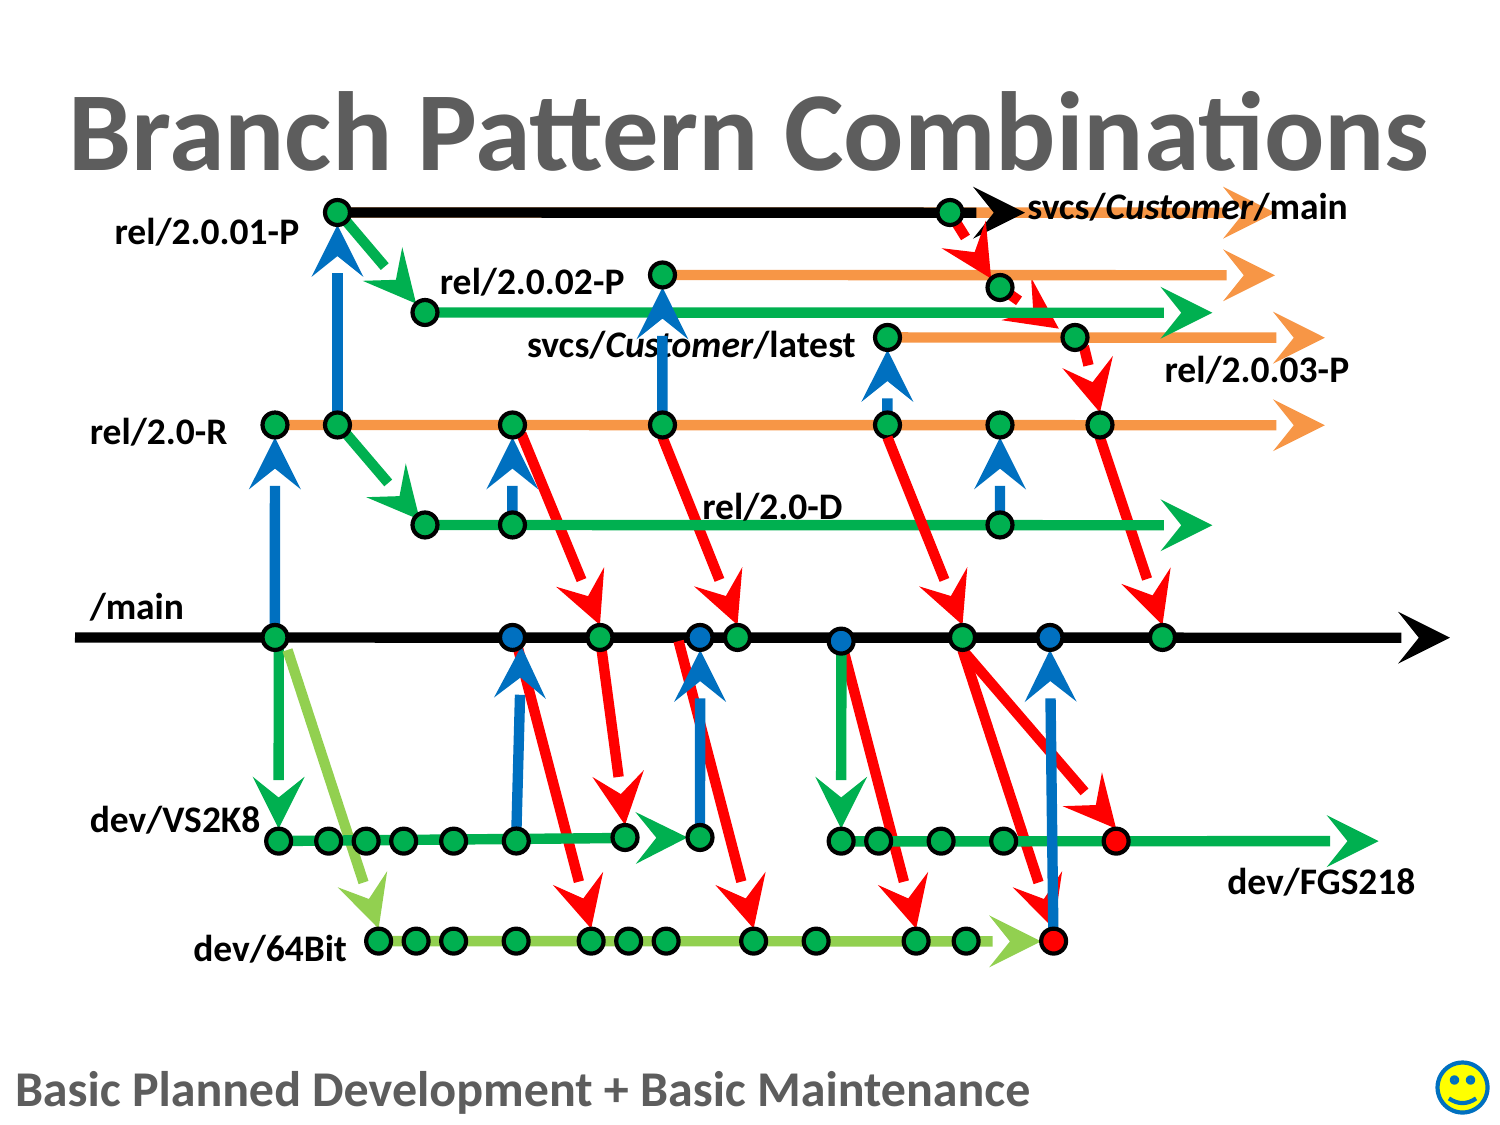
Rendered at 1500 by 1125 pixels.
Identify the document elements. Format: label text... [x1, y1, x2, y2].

text_box [410, 304, 430, 317]
text_box [317, 851, 340, 856]
text_box [503, 949, 529, 956]
text_box [585, 622, 615, 635]
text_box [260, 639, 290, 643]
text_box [352, 426, 498, 431]
text_box [991, 849, 1016, 856]
text_box [935, 197, 965, 209]
text_box rel/2.0.02-P [424, 249, 650, 310]
text_box [501, 647, 524, 653]
text_box [876, 435, 891, 439]
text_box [937, 224, 1004, 267]
text_box svcs/Customer/main [1012, 174, 1400, 235]
text_box [323, 410, 352, 423]
text_box [439, 926, 468, 939]
text_box [651, 926, 681, 939]
text_box [512, 314, 648, 318]
text_box [827, 647, 855, 656]
text_box [685, 832, 715, 853]
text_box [464, 535, 657, 569]
text_box [985, 410, 1015, 423]
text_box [677, 276, 988, 281]
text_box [999, 287, 1059, 310]
text_box [264, 647, 286, 653]
text_box [428, 527, 440, 531]
text_box [803, 949, 829, 956]
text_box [289, 426, 323, 431]
text_box [498, 427, 527, 431]
text_box [614, 926, 643, 939]
text_box [322, 197, 352, 228]
text_box [903, 949, 929, 956]
text_box [689, 647, 711, 653]
text_box [989, 435, 1011, 440]
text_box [677, 426, 873, 431]
text_box [951, 926, 981, 939]
text_box [653, 949, 679, 956]
text_box [1148, 639, 1177, 643]
text_box dev/9.x-FSA [1037, 527, 1208, 531]
text_box [953, 949, 979, 956]
text_box [602, 352, 657, 356]
text_box [589, 647, 611, 653]
text_box [355, 851, 377, 856]
text_box [1039, 647, 1061, 653]
text_box rel/2.0-D [687, 474, 875, 523]
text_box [698, 747, 790, 823]
text_box [723, 639, 752, 643]
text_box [999, 314, 1059, 318]
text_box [339, 439, 427, 514]
text_box dev/FGS218 [1212, 849, 1438, 910]
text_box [1090, 338, 1149, 343]
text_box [1238, 276, 1273, 282]
text_box [873, 427, 902, 431]
text_box Branch Pattern Combinations [0, 49, 1500, 200]
text_box [741, 949, 766, 956]
text_box [401, 926, 431, 939]
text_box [193, 743, 473, 836]
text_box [902, 338, 1060, 343]
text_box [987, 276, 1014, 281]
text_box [1011, 276, 1227, 281]
text_box [498, 410, 527, 423]
text_box [501, 926, 531, 939]
text_box [872, 322, 902, 353]
text_box [795, 526, 827, 535]
text_box Basic Planned Development + Basic Maintenance [0, 1049, 1425, 1125]
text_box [278, 427, 290, 431]
text_box [901, 804, 1023, 808]
text_box [323, 427, 352, 431]
text_box [403, 949, 429, 956]
text_box [1039, 926, 1069, 956]
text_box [864, 842, 894, 846]
text_box [866, 849, 891, 856]
text_box [901, 926, 931, 939]
text_box [1151, 647, 1174, 653]
text_box [948, 622, 977, 635]
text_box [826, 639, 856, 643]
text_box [899, 799, 1204, 804]
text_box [477, 747, 698, 823]
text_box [498, 639, 527, 643]
text_box [413, 320, 430, 324]
text_box [801, 926, 831, 939]
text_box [1058, 371, 1126, 388]
text_box [668, 352, 721, 356]
text_box [985, 427, 1015, 431]
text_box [660, 493, 794, 523]
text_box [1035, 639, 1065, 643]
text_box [464, 527, 657, 531]
text_box [1149, 339, 1321, 343]
text_box [1035, 622, 1065, 635]
text_box [410, 512, 440, 540]
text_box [339, 227, 423, 298]
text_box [1037, 499, 1226, 563]
text_box rel/2.0.03-P [1149, 337, 1375, 398]
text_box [1114, 426, 1277, 431]
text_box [1288, 426, 1323, 432]
text_box [826, 833, 856, 856]
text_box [518, 718, 707, 741]
text_box [260, 410, 290, 440]
text_box [505, 851, 527, 856]
text_box rel/2.0.01-P [99, 199, 325, 260]
text_box [685, 622, 715, 635]
text_box svcs/Customer/latest [512, 322, 886, 373]
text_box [902, 426, 986, 431]
text_box rel/2.0-R [75, 399, 263, 460]
text_box dev/64Bit [178, 916, 388, 976]
text_box [928, 849, 954, 856]
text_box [830, 493, 1019, 569]
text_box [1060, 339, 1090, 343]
text_box [1064, 347, 1086, 353]
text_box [527, 426, 648, 431]
text_box [341, 213, 353, 220]
text_box [951, 647, 974, 653]
text_box [326, 435, 349, 440]
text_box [935, 743, 1148, 798]
text_box [442, 851, 465, 856]
text_box [1089, 435, 1111, 440]
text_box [421, 740, 617, 747]
text_box [425, 314, 440, 319]
text_box [498, 622, 527, 635]
text_box [501, 435, 524, 440]
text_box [868, 813, 1148, 836]
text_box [265, 837, 688, 842]
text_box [464, 489, 657, 523]
text_box [578, 949, 604, 956]
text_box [863, 747, 1023, 823]
text_box [1085, 410, 1115, 423]
text_box [827, 626, 855, 635]
text_box [648, 427, 677, 431]
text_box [657, 526, 794, 569]
text_box /main [74, 574, 238, 635]
text_box [873, 410, 902, 423]
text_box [949, 662, 1129, 742]
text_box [1014, 426, 1086, 431]
text_box [1148, 622, 1177, 635]
text_box [388, 930, 394, 953]
text_box [616, 949, 641, 956]
text_box [739, 926, 768, 939]
text_box [726, 647, 749, 653]
text_box [1435, 1060, 1490, 1115]
text_box [1063, 322, 1090, 335]
text_box [1023, 804, 1148, 814]
text_box [267, 851, 290, 856]
text_box [1103, 849, 1129, 856]
text_box [651, 435, 674, 440]
text_box [948, 639, 977, 643]
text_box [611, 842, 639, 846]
text_box latest [897, 802, 1023, 811]
text_box [441, 949, 466, 956]
text_box [576, 926, 606, 939]
text_box [648, 410, 677, 423]
text_box [585, 639, 615, 643]
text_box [660, 535, 794, 569]
text_box [647, 260, 677, 290]
text_box [392, 851, 415, 856]
text_box live [501, 842, 531, 846]
text_box [723, 622, 752, 635]
text_box [260, 622, 290, 635]
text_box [999, 322, 1059, 329]
text_box [985, 285, 997, 301]
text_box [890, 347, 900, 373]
text_box [677, 314, 900, 318]
text_box [1012, 213, 1271, 221]
text_box dev/VS2K8 [74, 787, 262, 848]
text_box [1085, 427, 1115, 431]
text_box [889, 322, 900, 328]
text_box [702, 747, 861, 823]
text_box [685, 639, 715, 643]
